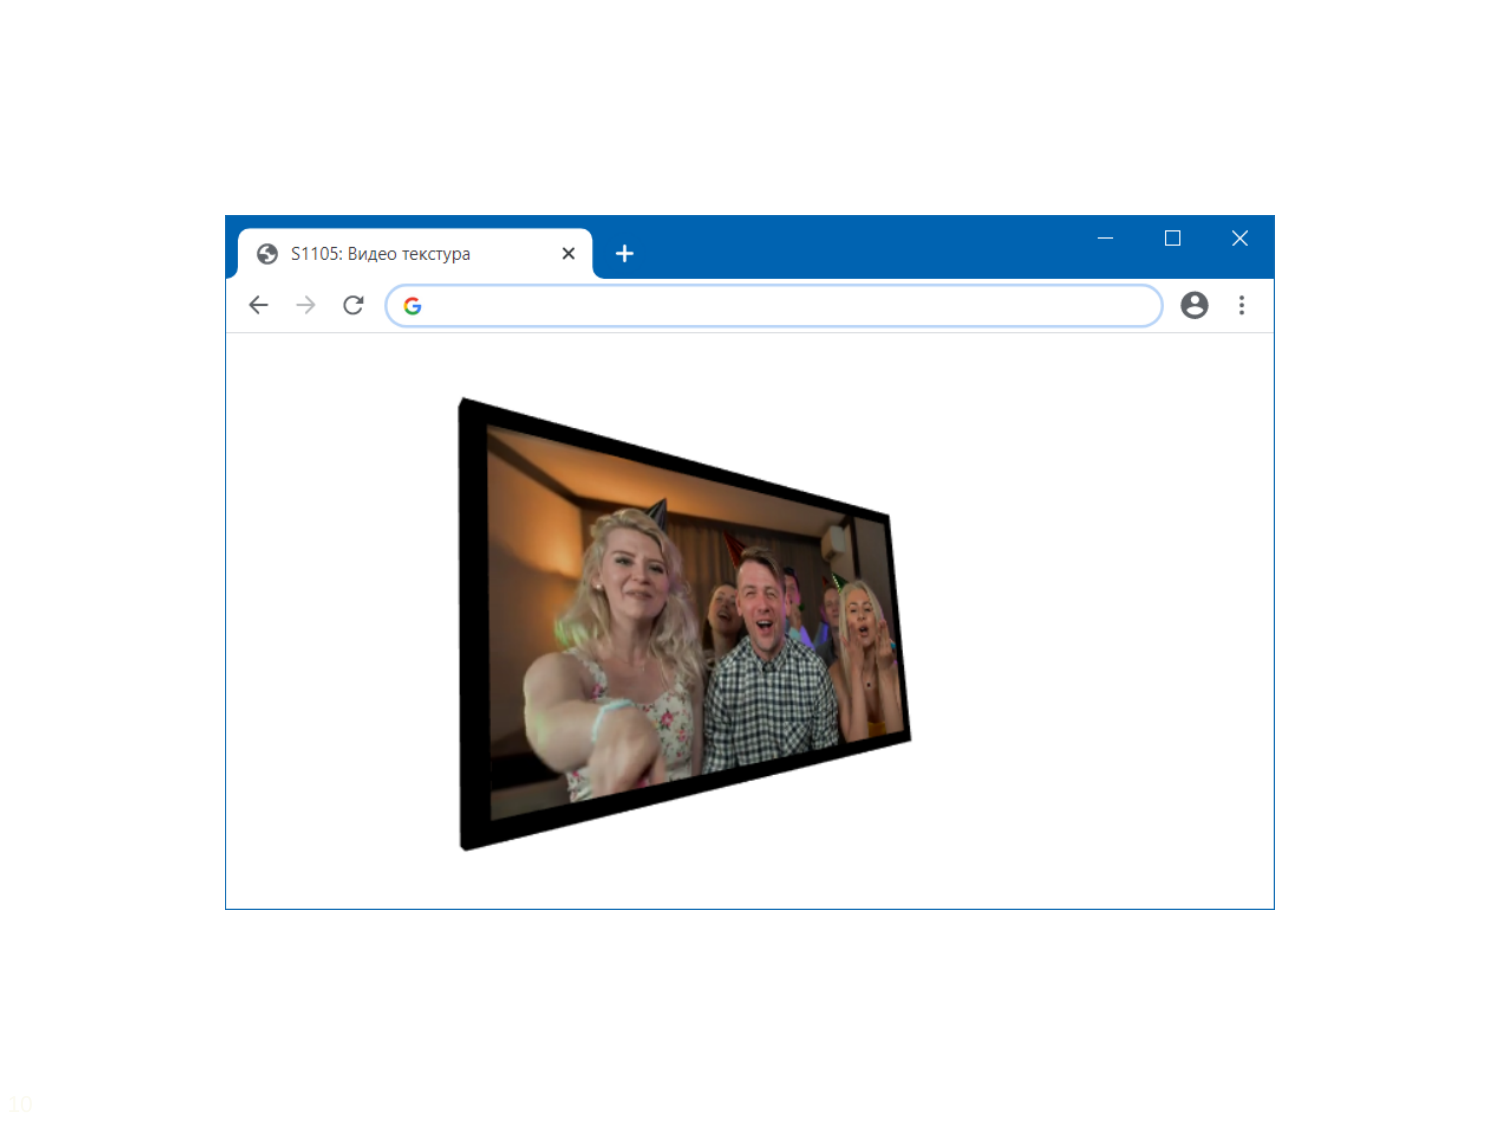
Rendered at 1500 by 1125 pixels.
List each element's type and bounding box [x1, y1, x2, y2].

picture [224, 215, 1276, 910]
